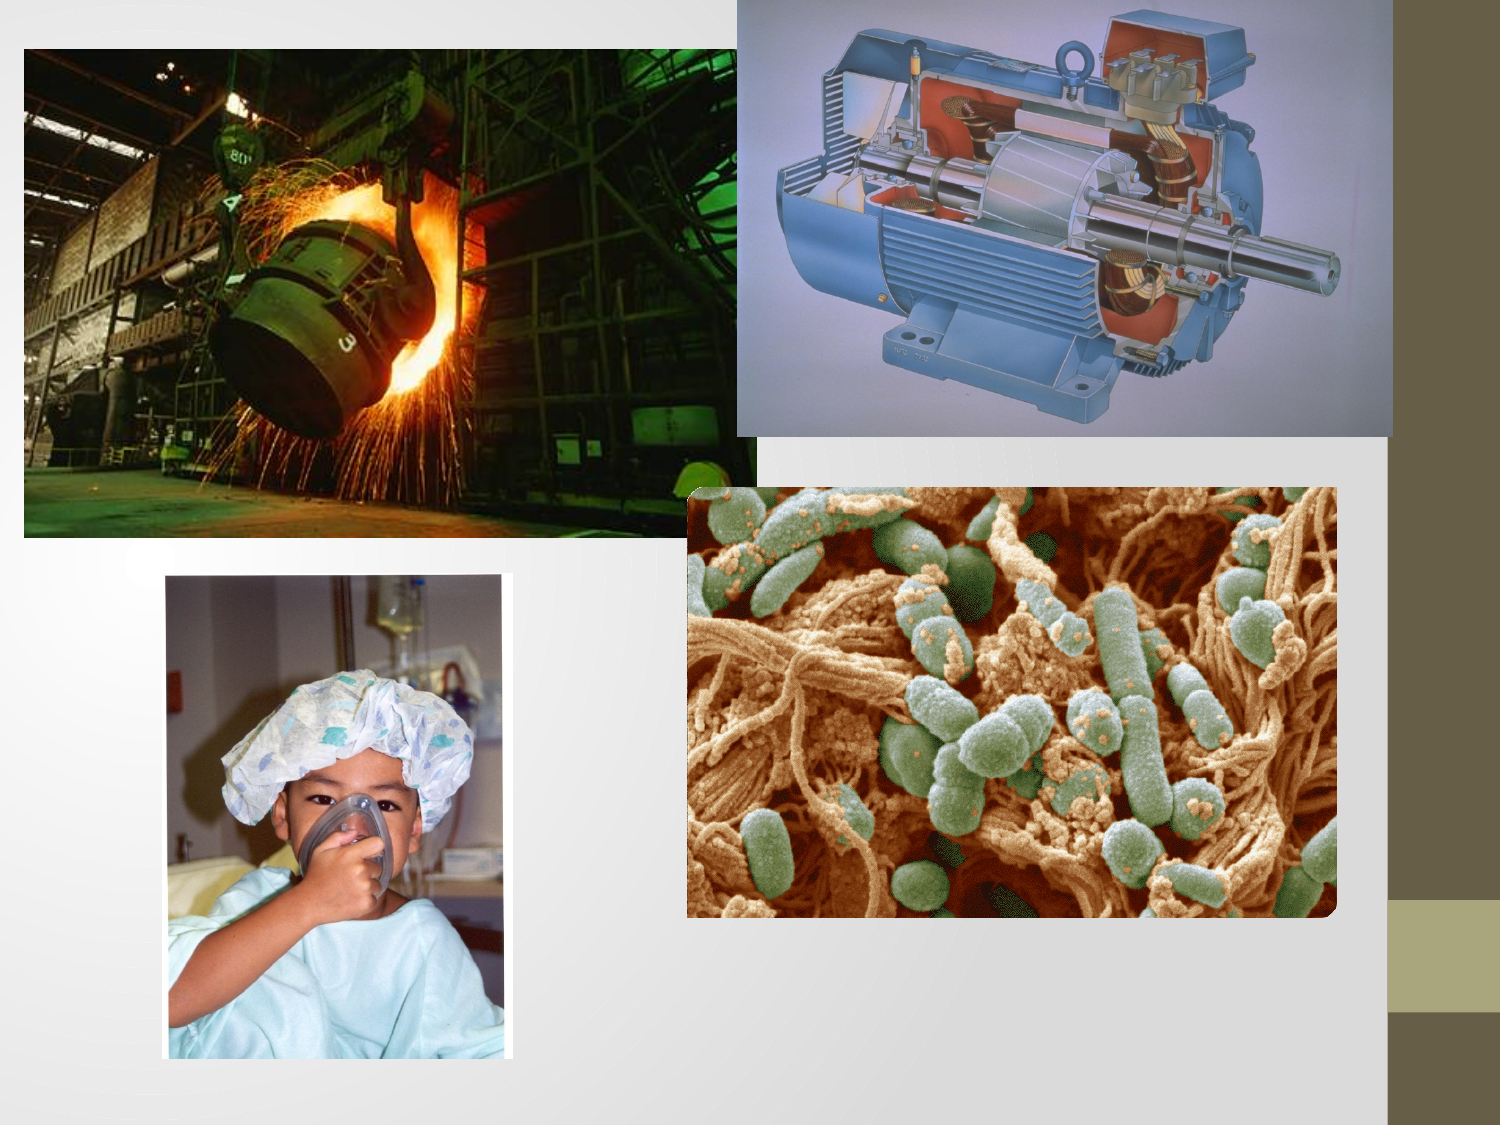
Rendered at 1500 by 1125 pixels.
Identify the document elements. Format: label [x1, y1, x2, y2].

picture [161, 573, 514, 1060]
picture [24, 0, 1394, 918]
